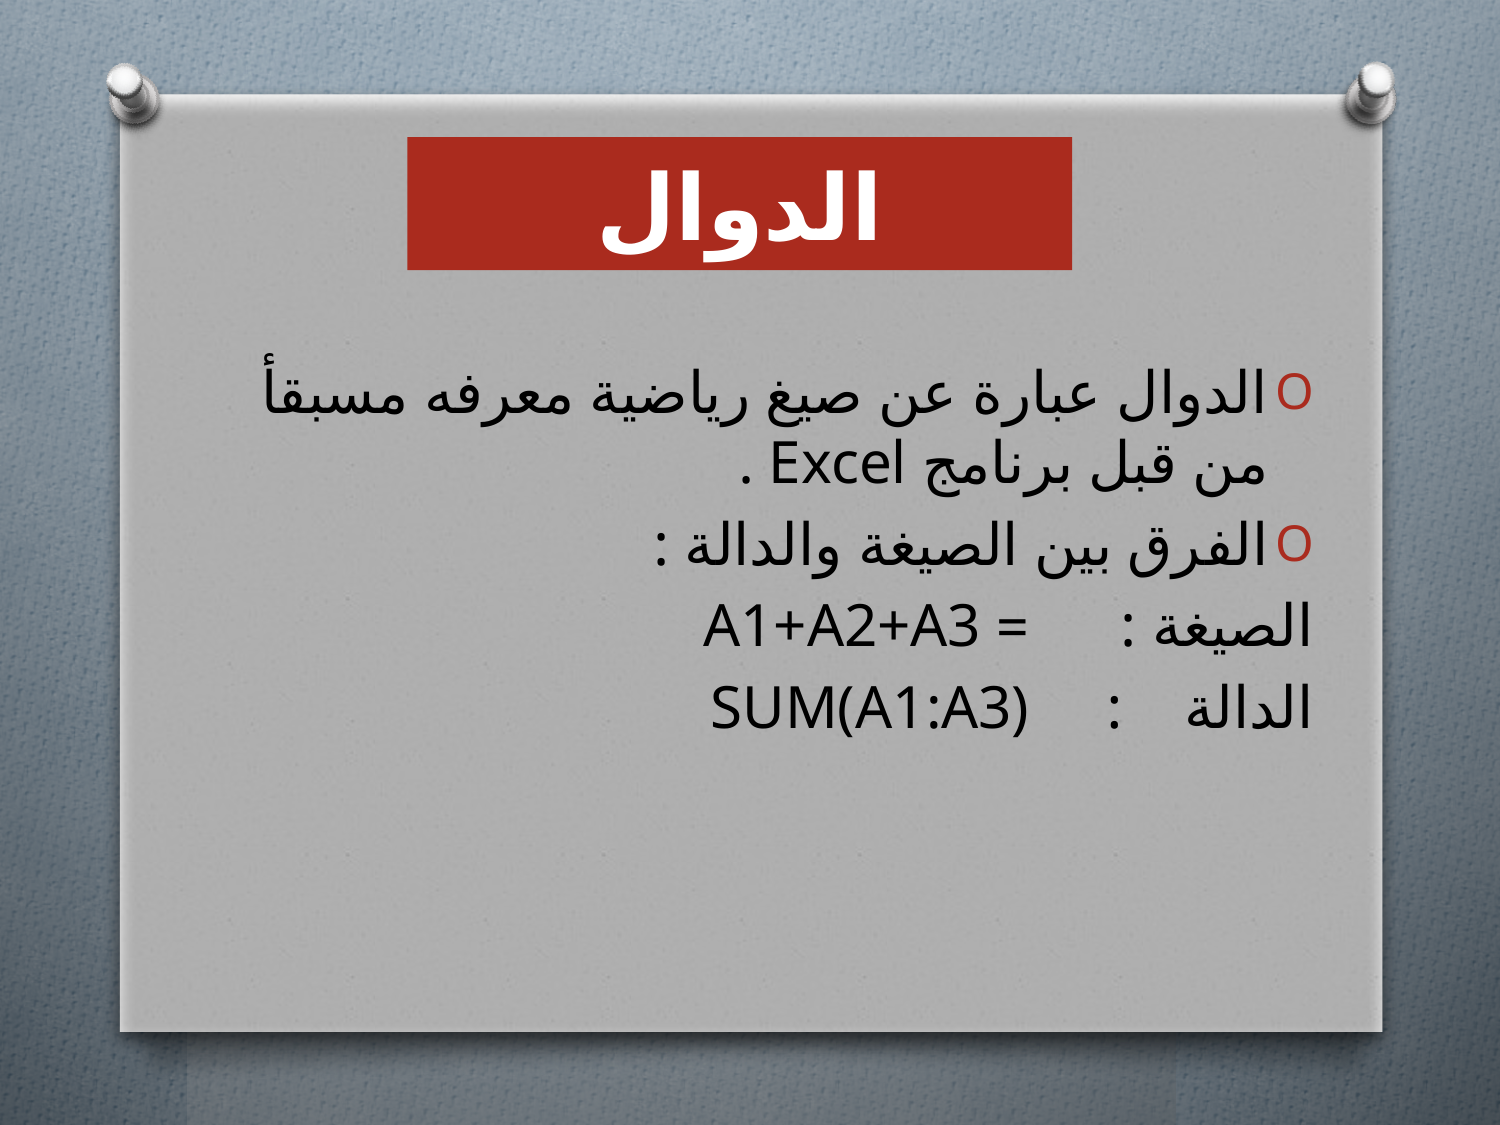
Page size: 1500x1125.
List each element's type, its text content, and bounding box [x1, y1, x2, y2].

list الدوال عبارة عن صيغ رياضية معرفه مسبقأ من قبل برنامج Excel . الفرق بين الصيغة والدالة : الصيغة : = A1+A2+A3 الدالة : SUM(A1:A3) [183, 347, 1329, 939]
picture [75, 29, 198, 153]
title الدوال [407, 137, 1073, 271]
picture [1317, 35, 1439, 156]
